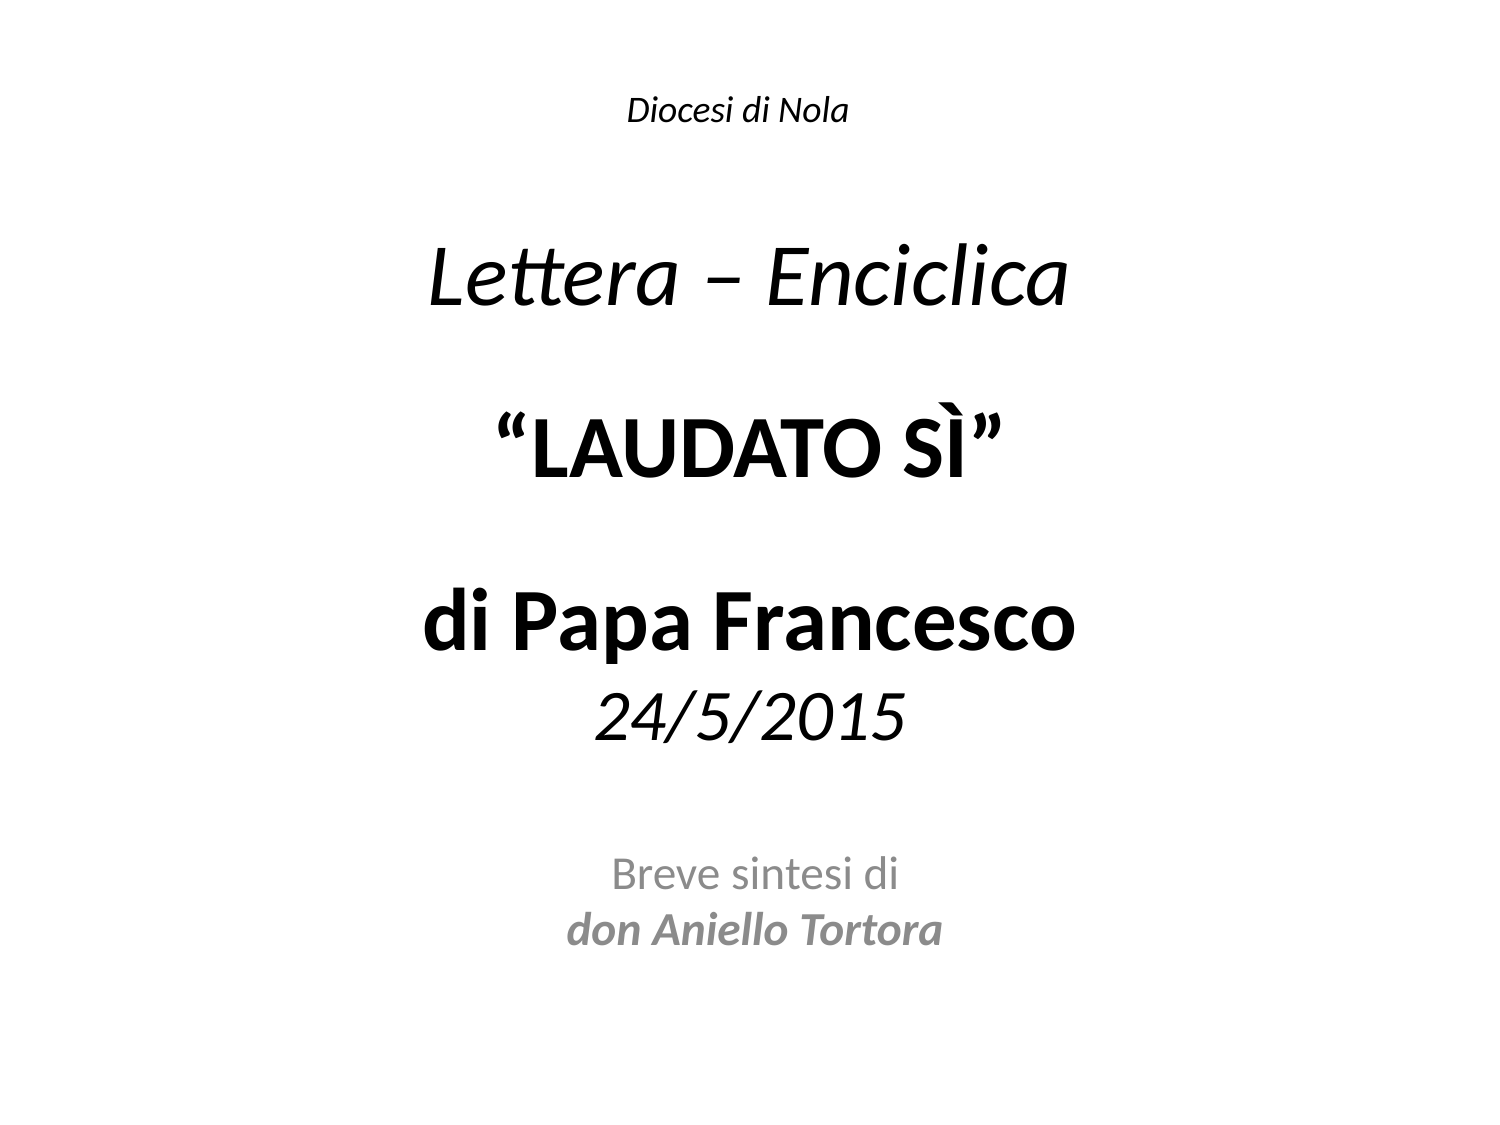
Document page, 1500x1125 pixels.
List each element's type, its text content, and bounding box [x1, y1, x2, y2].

text_box Diocesi di Nola [501, 78, 975, 138]
title Lettera – Enciclica “LAUDATO sì” di Papa Francesco 24/5/2015 [112, 208, 1388, 764]
subtitle Breve sintesi di don Aniello Tortora [230, 834, 1281, 965]
